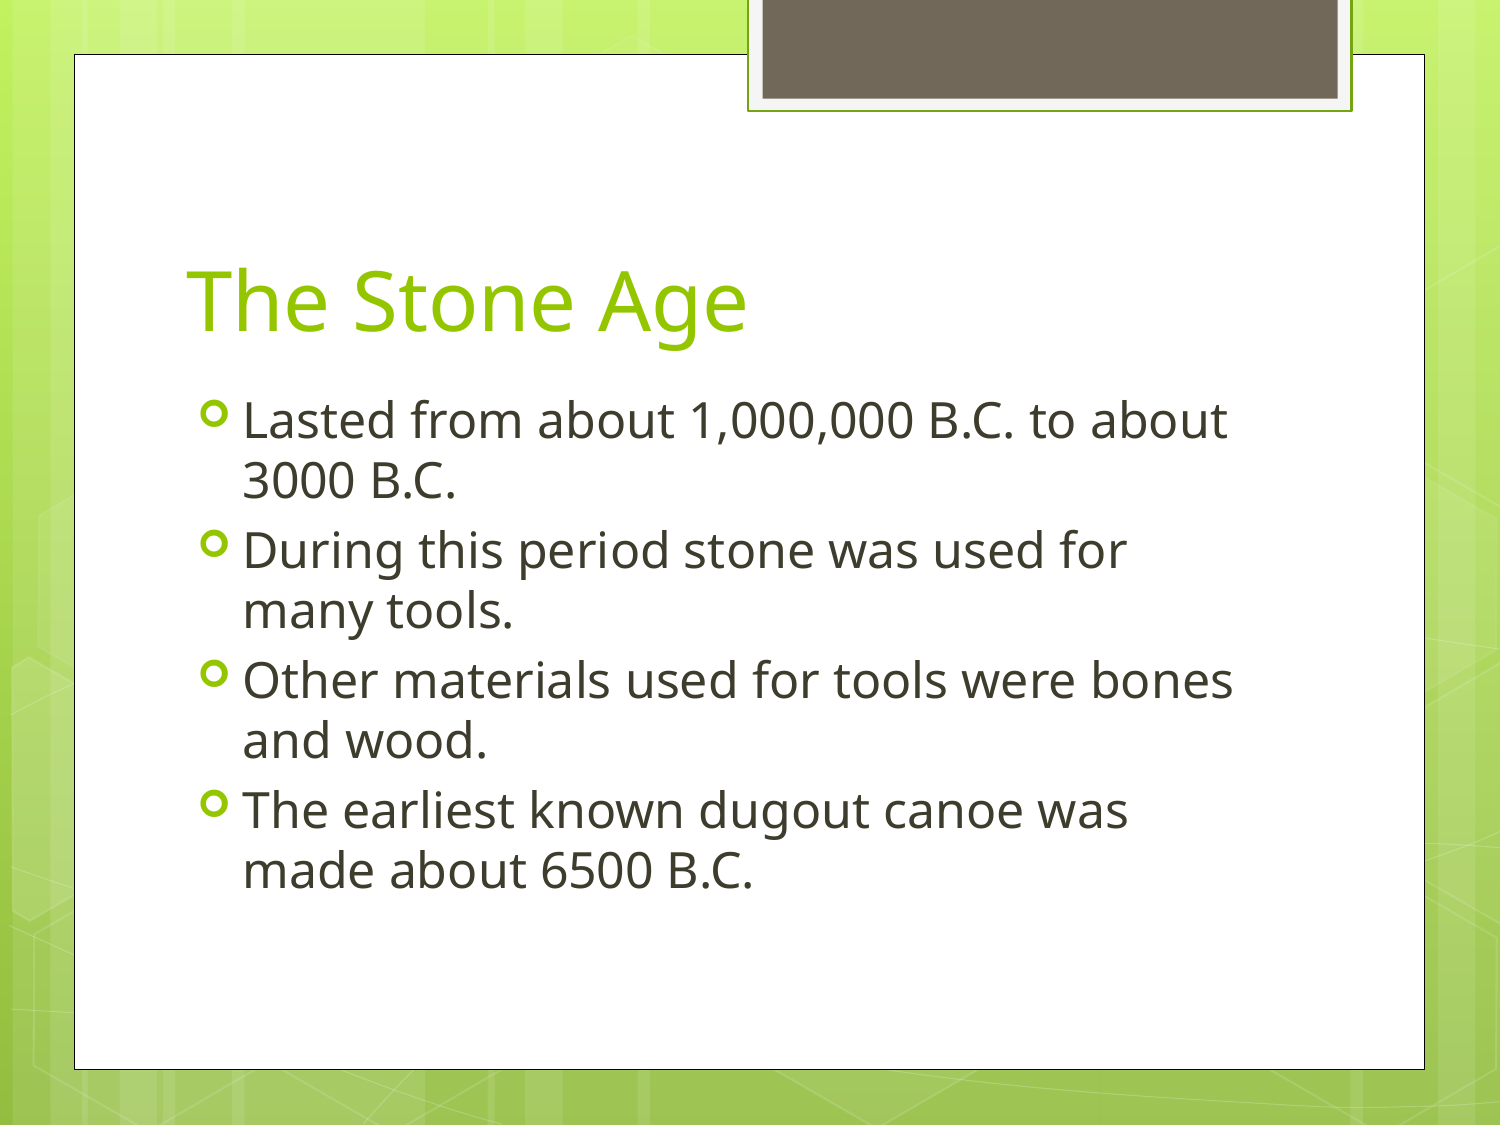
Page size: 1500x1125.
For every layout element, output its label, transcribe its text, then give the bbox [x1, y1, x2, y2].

title The Stone Age [171, 168, 1324, 357]
list Lasted from about 1,000,000 B.C. to about 3000 B.C. During this period stone was used for many tools. Other materials used for tools were bones and wood. The earliest known dugout canoe was made about 6500 B.C. [171, 381, 1283, 957]
